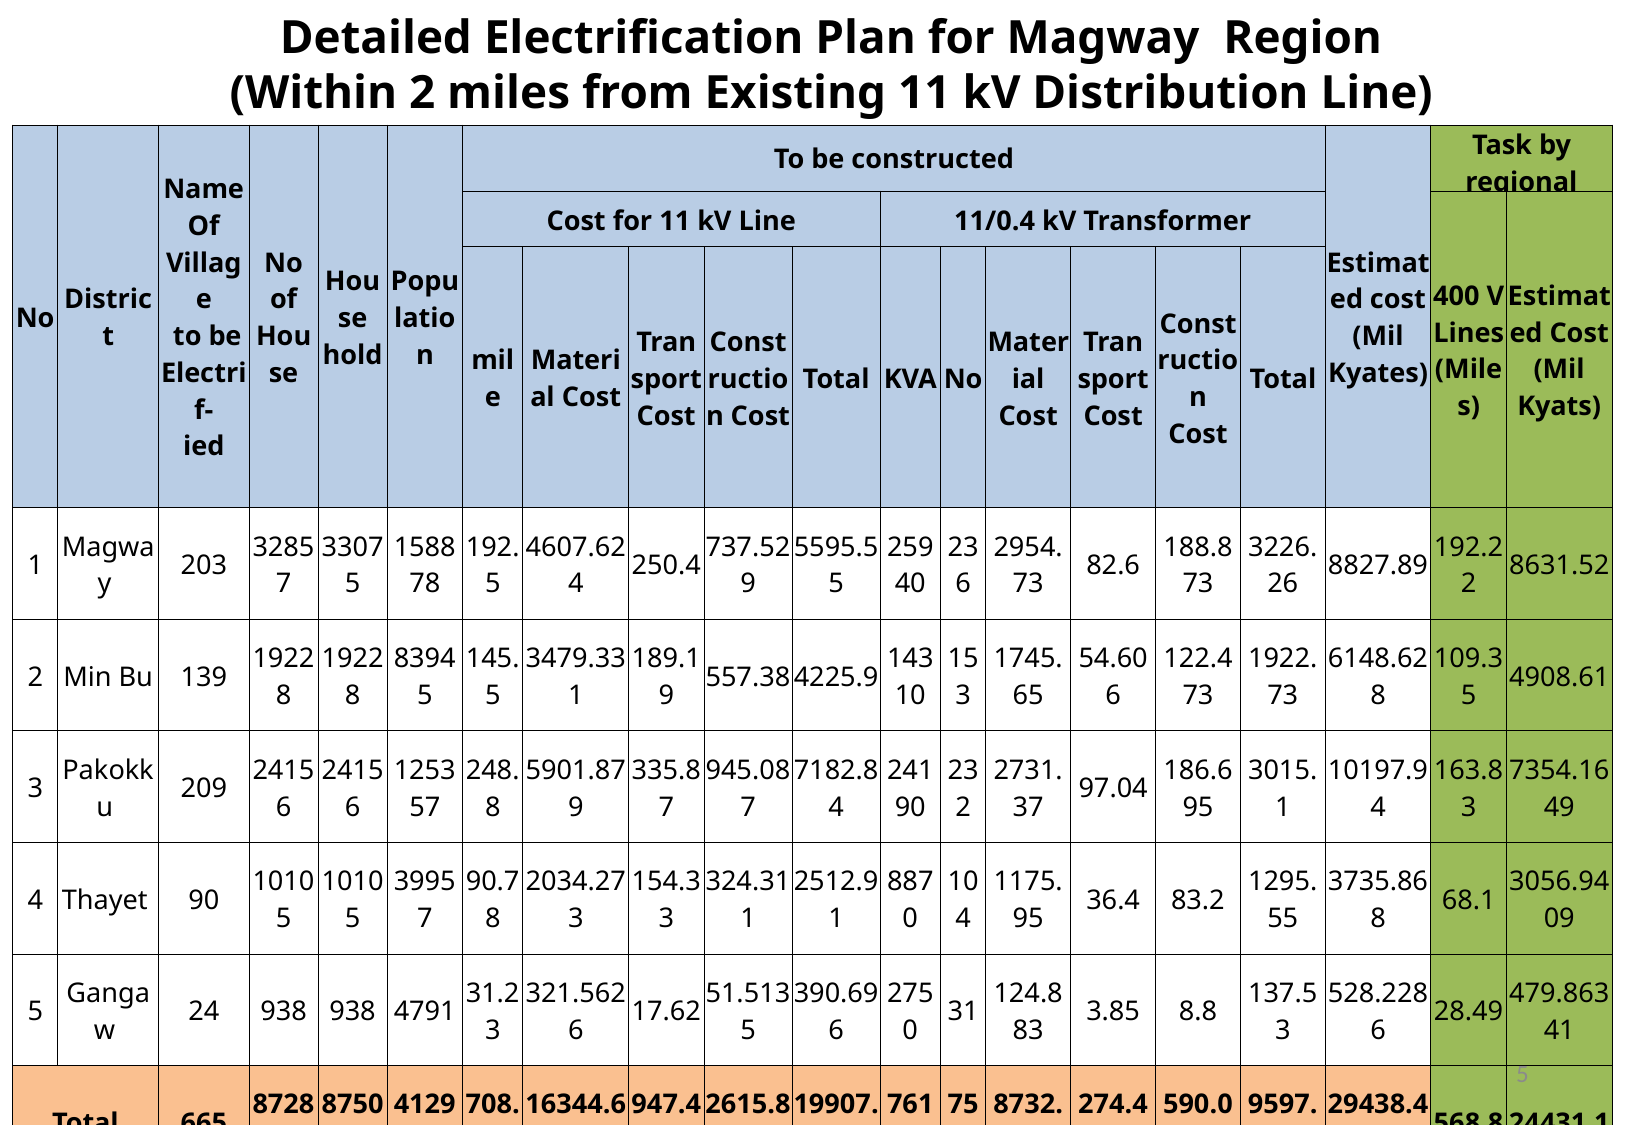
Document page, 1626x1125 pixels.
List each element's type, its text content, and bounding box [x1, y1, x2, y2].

table_cell 2731.37 [986, 731, 1070, 842]
table_cell 19907.9 [793, 1066, 880, 1125]
table_cell 5901.879 [523, 731, 628, 842]
table_cell 39957 [388, 843, 462, 954]
table_cell 756 [941, 1066, 985, 1125]
table_header Popu lation [388, 126, 462, 507]
table_cell 24190 [881, 731, 940, 842]
table_cell 192.5 [463, 508, 522, 619]
table_header Name Of Village to be Electrif- ied [159, 126, 249, 507]
table_cell 400 V Lines (Miles) [1431, 192, 1506, 507]
table_cell Material Cost [523, 247, 628, 507]
table_cell 97.04 [1071, 731, 1155, 842]
table_cell Estimated Cost (Mil Kyats) [1507, 192, 1612, 507]
table_cell Tran sport Cost [1071, 247, 1155, 507]
table_cell 10105 [319, 843, 387, 954]
table_cell 14310 [881, 620, 940, 730]
table_cell 31 [941, 955, 985, 1065]
table_cell 1745.65 [986, 620, 1070, 730]
table_cell 2615.82 [705, 1066, 792, 1125]
table_cell 665 [159, 1066, 249, 1125]
table_cell 192.22 [1431, 508, 1506, 619]
table_cell Construction Cost [1156, 247, 1240, 507]
table_cell 19228 [250, 620, 318, 730]
table_cell 163.83 [1431, 731, 1506, 842]
table_cell 122.473 [1156, 620, 1240, 730]
table_cell 3226.26 [1241, 508, 1325, 619]
table_cell 5595.55 [793, 508, 880, 619]
table_cell 412928 [388, 1066, 462, 1125]
table_cell 10105 [250, 843, 318, 954]
table_cell 568.8 [1431, 1103, 1506, 1125]
table_cell 2034.273 [523, 843, 628, 954]
table_cell 7182.84 [793, 731, 880, 842]
table_cell 737.529 [705, 508, 792, 619]
table_cell 11/0.4 kV Transformer [881, 192, 1325, 246]
table_cell 8870 [881, 843, 940, 954]
table_cell 2 [13, 620, 57, 730]
table_cell 87284 [250, 1066, 318, 1125]
table_cell 938 [250, 955, 318, 1065]
table_cell 3 [13, 731, 57, 842]
table_cell 335.87 [629, 731, 704, 842]
table_cell 708.5 [463, 1066, 522, 1125]
table_cell Material Cost [986, 247, 1070, 507]
table_header No [13, 126, 57, 507]
table_cell 1 [13, 508, 57, 619]
table_cell 90.78 [463, 843, 522, 954]
table_cell mile [463, 247, 522, 507]
table_cell 17.62 [629, 955, 704, 1065]
table_cell 16344.67 [523, 1066, 628, 1125]
text_box Detailed Electrification Plan for Magway Region (Within 2 miles from Existing 11 kV Distribution Line) [137, 0, 1525, 125]
table_cell 4 [13, 843, 57, 954]
table_cell 1922.73 [1241, 620, 1325, 730]
table_cell 248.8 [463, 731, 522, 842]
table_cell 3015.1 [1241, 731, 1325, 842]
table_cell 154.33 [629, 843, 704, 954]
table_cell 938 [319, 955, 387, 1065]
table_cell Total [1241, 247, 1325, 507]
table_header Estimated cost (Mil Kyates) [1326, 126, 1430, 507]
table_cell 25940 [881, 508, 940, 619]
table_cell Total [793, 247, 880, 507]
table_cell Min Bu [58, 620, 158, 730]
table_cell 3479.331 [523, 620, 628, 730]
table_cell 83.2 [1156, 843, 1240, 954]
slide_number 5 [1164, 1042, 1544, 1103]
table_cell 137.53 [1241, 955, 1325, 1042]
table_cell 28.49 [1431, 955, 1506, 1042]
table_cell 153 [941, 620, 985, 730]
table_header No of House [250, 126, 318, 507]
table_cell 8631.52 [1507, 508, 1612, 619]
table_cell 36.4 [1071, 843, 1155, 954]
table_cell 33075 [319, 508, 387, 619]
table_cell 203 [159, 508, 249, 619]
table_cell 5 [13, 955, 57, 1065]
table_cell 51.5135 [705, 955, 792, 1065]
table_cell 24431.1 [1507, 1066, 1612, 1125]
table_cell 528.2286 [1326, 955, 1430, 1042]
table_cell 232 [941, 731, 985, 842]
table_cell Cost for 11 kV Line [463, 192, 880, 246]
table_cell 32857 [250, 508, 318, 619]
table_cell Construction Cost [705, 247, 792, 507]
table_cell Gangaw [58, 955, 158, 1065]
table_cell Total [13, 1066, 158, 1125]
table_cell 186.695 [1156, 731, 1240, 842]
table_header House hold [319, 126, 387, 507]
table_cell 8827.89 [1326, 508, 1430, 619]
table_cell 125357 [388, 731, 462, 842]
table_cell 7354.1649 [1507, 731, 1612, 842]
table_cell 2512.91 [793, 843, 880, 954]
table_cell 68.1 [1431, 843, 1506, 954]
table_cell 4607.624 [523, 508, 628, 619]
table_cell 76100 [881, 1066, 940, 1125]
table_cell Magway [58, 508, 158, 619]
table_cell 8732.58 [986, 1066, 1070, 1125]
table_cell 29438.41 [1326, 1103, 1430, 1125]
table_cell 3056.9409 [1507, 843, 1612, 954]
table_cell KVA [881, 247, 940, 507]
table_cell 1295.55 [1241, 843, 1325, 954]
table_cell 557.38 [705, 620, 792, 730]
table_cell 947.41 [629, 1066, 704, 1125]
table_cell 139 [159, 620, 249, 730]
table_cell Thayet [58, 843, 158, 954]
table_cell No [941, 247, 985, 507]
table_cell 479.86341 [1507, 955, 1612, 1065]
table_cell 9597.17 [1241, 1103, 1325, 1125]
table_cell 6148.628 [1326, 620, 1430, 730]
table_cell 2750 [881, 955, 940, 1065]
table_cell 24156 [250, 731, 318, 842]
table_cell 321.5626 [523, 955, 628, 1065]
table_header Task by regional [1431, 126, 1612, 191]
table_cell 3735.868 [1326, 843, 1430, 954]
table_cell 4791 [388, 955, 462, 1065]
table_cell 3.85 [1071, 955, 1155, 1065]
table_cell 24156 [319, 731, 387, 842]
table_cell 54.606 [1071, 620, 1155, 730]
table_cell 19228 [319, 620, 387, 730]
table_cell 188.873 [1156, 508, 1240, 619]
table_cell 274.496 [1071, 1066, 1155, 1125]
table_cell 250.4 [629, 508, 704, 619]
table_cell 189.19 [629, 620, 704, 730]
table_cell 390.696 [793, 955, 880, 1065]
table_cell 236 [941, 508, 985, 619]
table_cell 90 [159, 843, 249, 954]
table_header To be constructed [463, 126, 1325, 191]
table_cell 24 [159, 955, 249, 1065]
table_cell 82.6 [1071, 508, 1155, 619]
table_cell 4225.9 [793, 620, 880, 730]
table_cell 145.5 [463, 620, 522, 730]
table_cell 83945 [388, 620, 462, 730]
table_cell 10197.94 [1326, 731, 1430, 842]
table_cell 2954.73 [986, 508, 1070, 619]
table_cell 8.8 [1156, 955, 1240, 1065]
table_cell 324.311 [705, 843, 792, 954]
table_cell Tran sport Cost [629, 247, 704, 507]
table_cell 124.883 [986, 955, 1070, 1065]
table_cell 158878 [388, 508, 462, 619]
table_cell 945.087 [705, 731, 792, 842]
table_header District [58, 126, 158, 507]
table_cell 209 [159, 731, 249, 842]
table_cell 104 [941, 843, 985, 954]
table_cell 4908.61 [1507, 620, 1612, 730]
table_cell 87502 [319, 1066, 387, 1125]
table_cell Pakokku [58, 731, 158, 842]
table_cell 109.35 [1431, 620, 1506, 730]
table_cell 1175.95 [986, 843, 1070, 954]
table_cell 590.041 [1156, 1066, 1240, 1125]
table_cell 31.23 [463, 955, 522, 1065]
